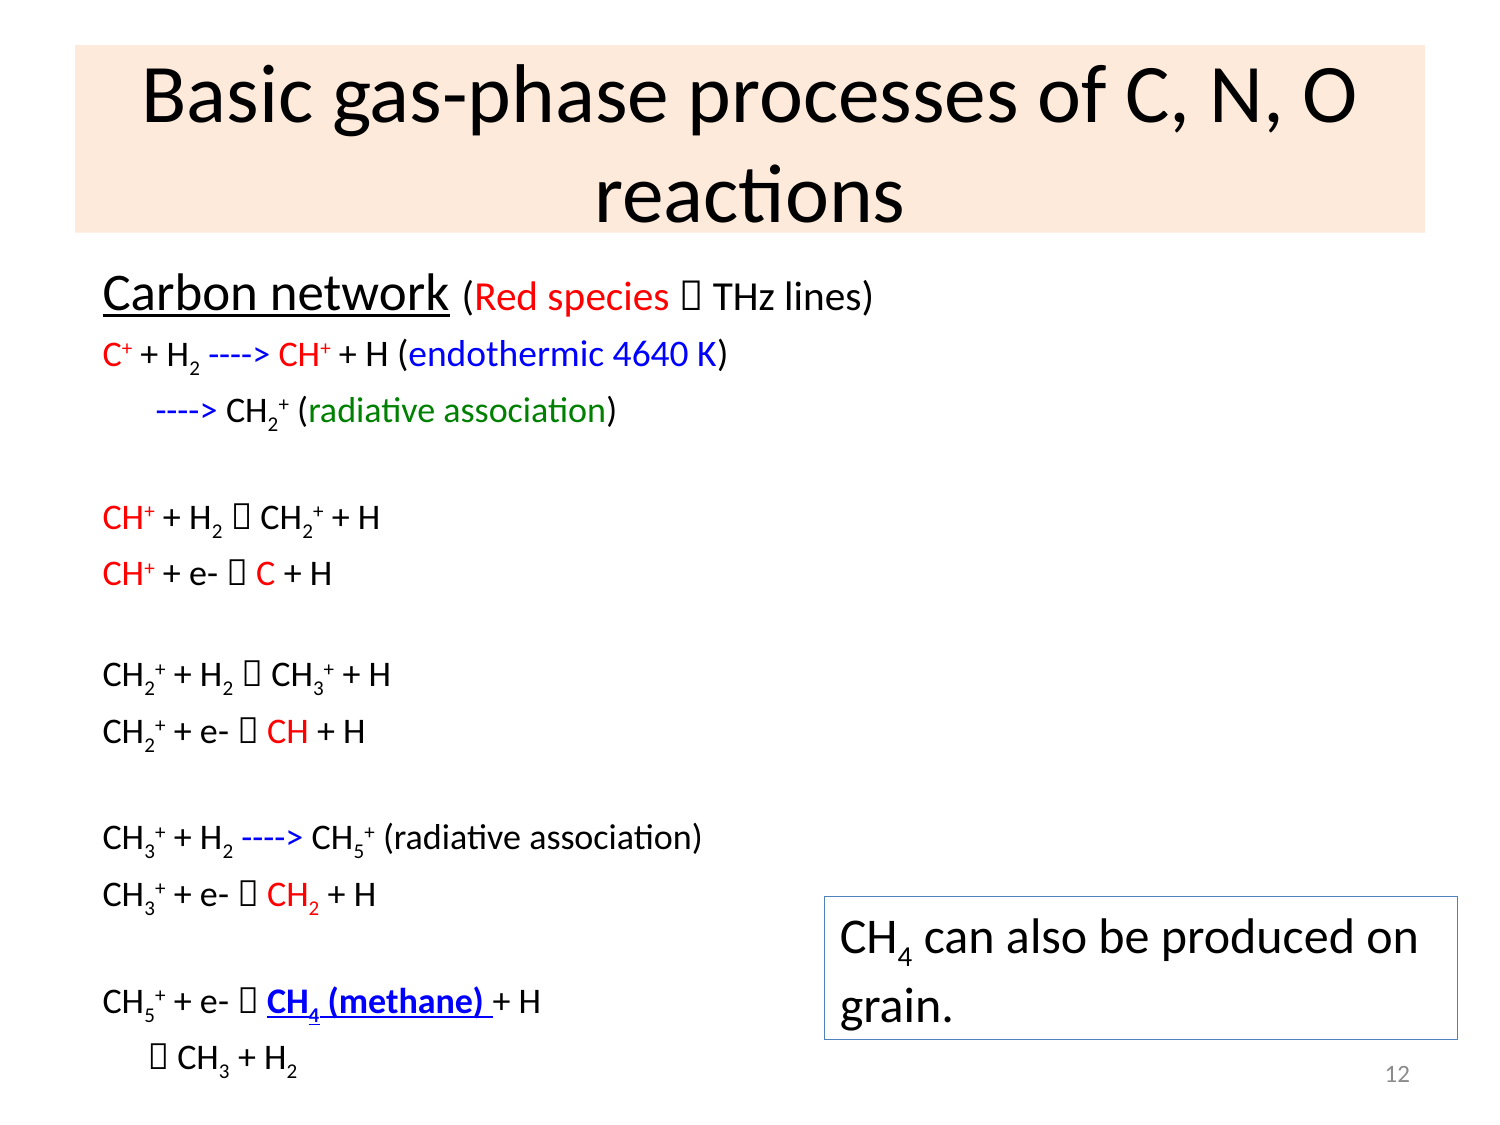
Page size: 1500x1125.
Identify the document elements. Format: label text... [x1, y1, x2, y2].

title Basic gas-phase processes of C, N, O reactions [75, 45, 1425, 233]
list Carbon network (Red species  THz lines) C+ + H2 ----> CH+ + H (endothermic 4640 K) ----> CH2+ (radiative association) CH+ + H2  CH2+ + H CH+ + e-  C + H CH2+ + H2  CH3+ + H CH2+ + e-  CH + H CH3+ + H2 ----> CH5+ (radiative association) CH3+ + e-  CH2 + H CH5+ + e-  CH4 (methane) + H  CH3 + H2 [87, 249, 1427, 1104]
slide_number 12 [1074, 1042, 1425, 1103]
text_box CH4 can also be produced on grain. [824, 896, 1458, 1040]
